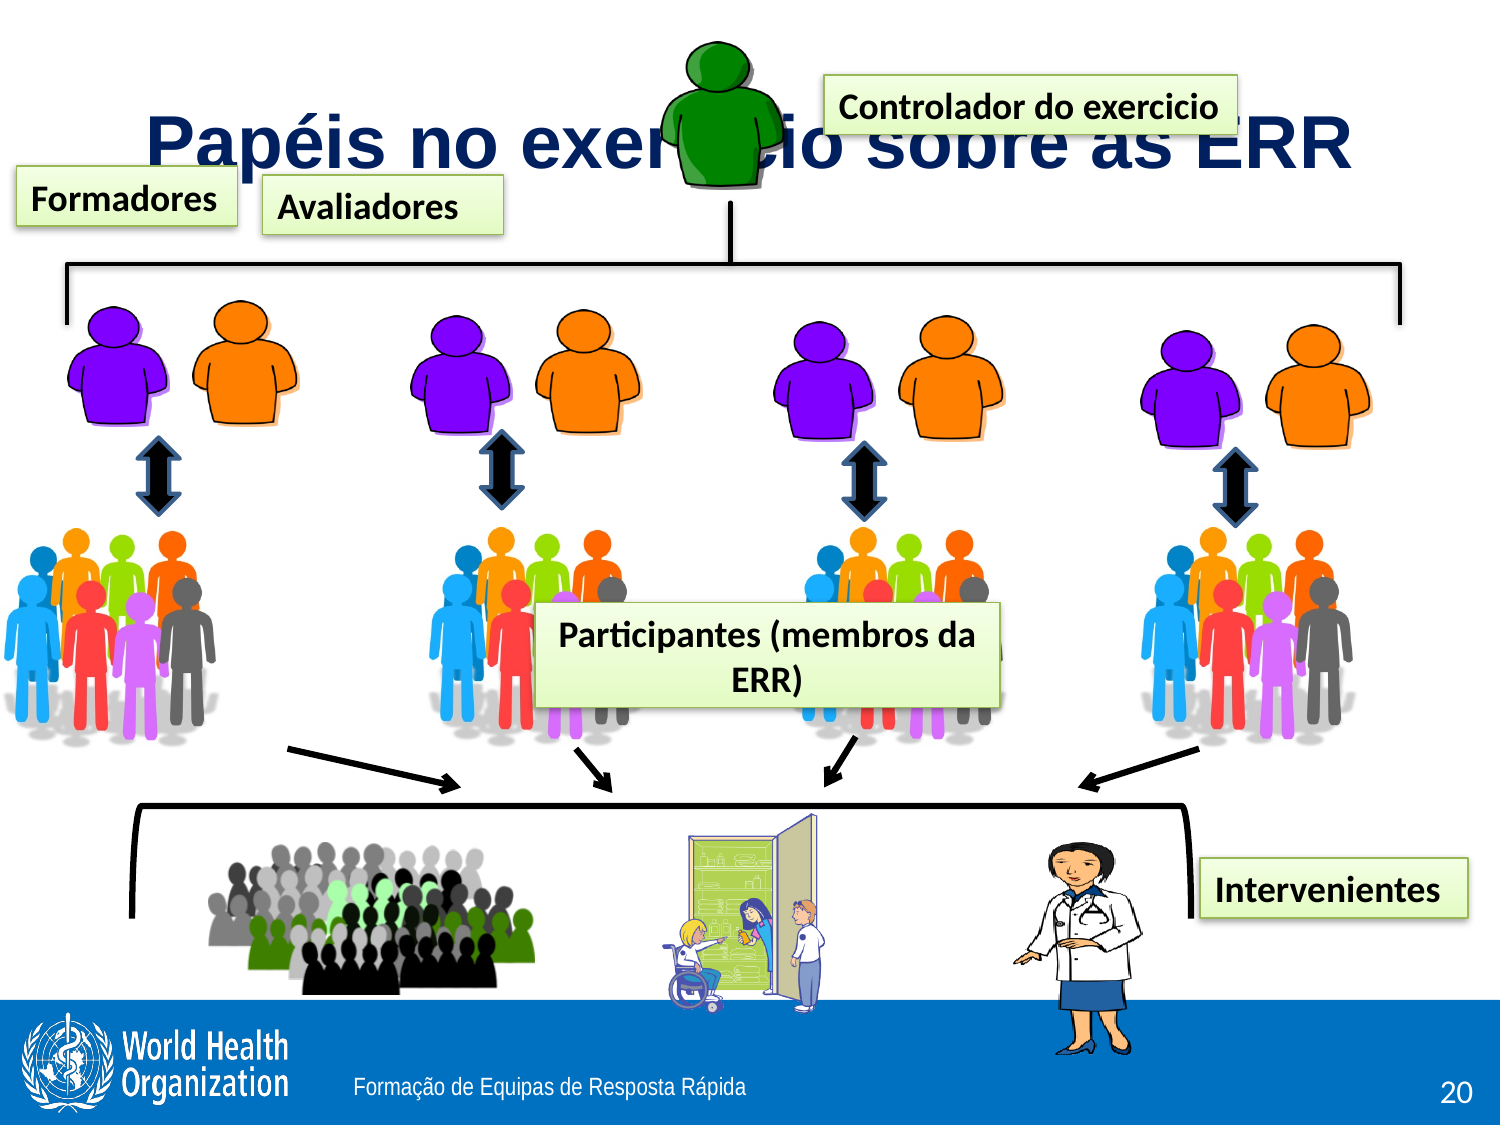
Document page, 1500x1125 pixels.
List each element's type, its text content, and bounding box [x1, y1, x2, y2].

picture [1139, 329, 1243, 451]
picture [1264, 323, 1373, 451]
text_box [287, 748, 462, 788]
text_box [841, 448, 888, 523]
picture [424, 527, 647, 749]
picture [534, 309, 643, 436]
picture [897, 315, 1006, 442]
text_box Formadores [16, 165, 238, 227]
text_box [1077, 748, 1200, 788]
picture [660, 41, 788, 191]
text_box [135, 435, 182, 517]
text_box [65, 200, 1402, 326]
picture [208, 842, 536, 995]
picture [409, 315, 513, 436]
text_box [823, 736, 856, 788]
text_box Participantes (membros da ERR) [651, 602, 782, 708]
text_box [131, 805, 1192, 919]
text_box Intervenientes [1199, 857, 1469, 919]
text_box Controlador do exercicio [823, 74, 1238, 135]
text_box [1212, 455, 1259, 525]
picture [192, 300, 301, 427]
picture [787, 527, 1009, 749]
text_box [575, 748, 613, 794]
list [0, 528, 222, 751]
picture [662, 813, 825, 1014]
picture [67, 306, 170, 427]
picture [21, 1012, 288, 1113]
picture [1013, 842, 1143, 1055]
picture [772, 321, 876, 442]
text_box Avaliadores [262, 174, 504, 235]
title Papéis no exercício sobre as ERR [75, 45, 1425, 233]
text_box [478, 441, 525, 511]
picture [1137, 527, 1359, 749]
